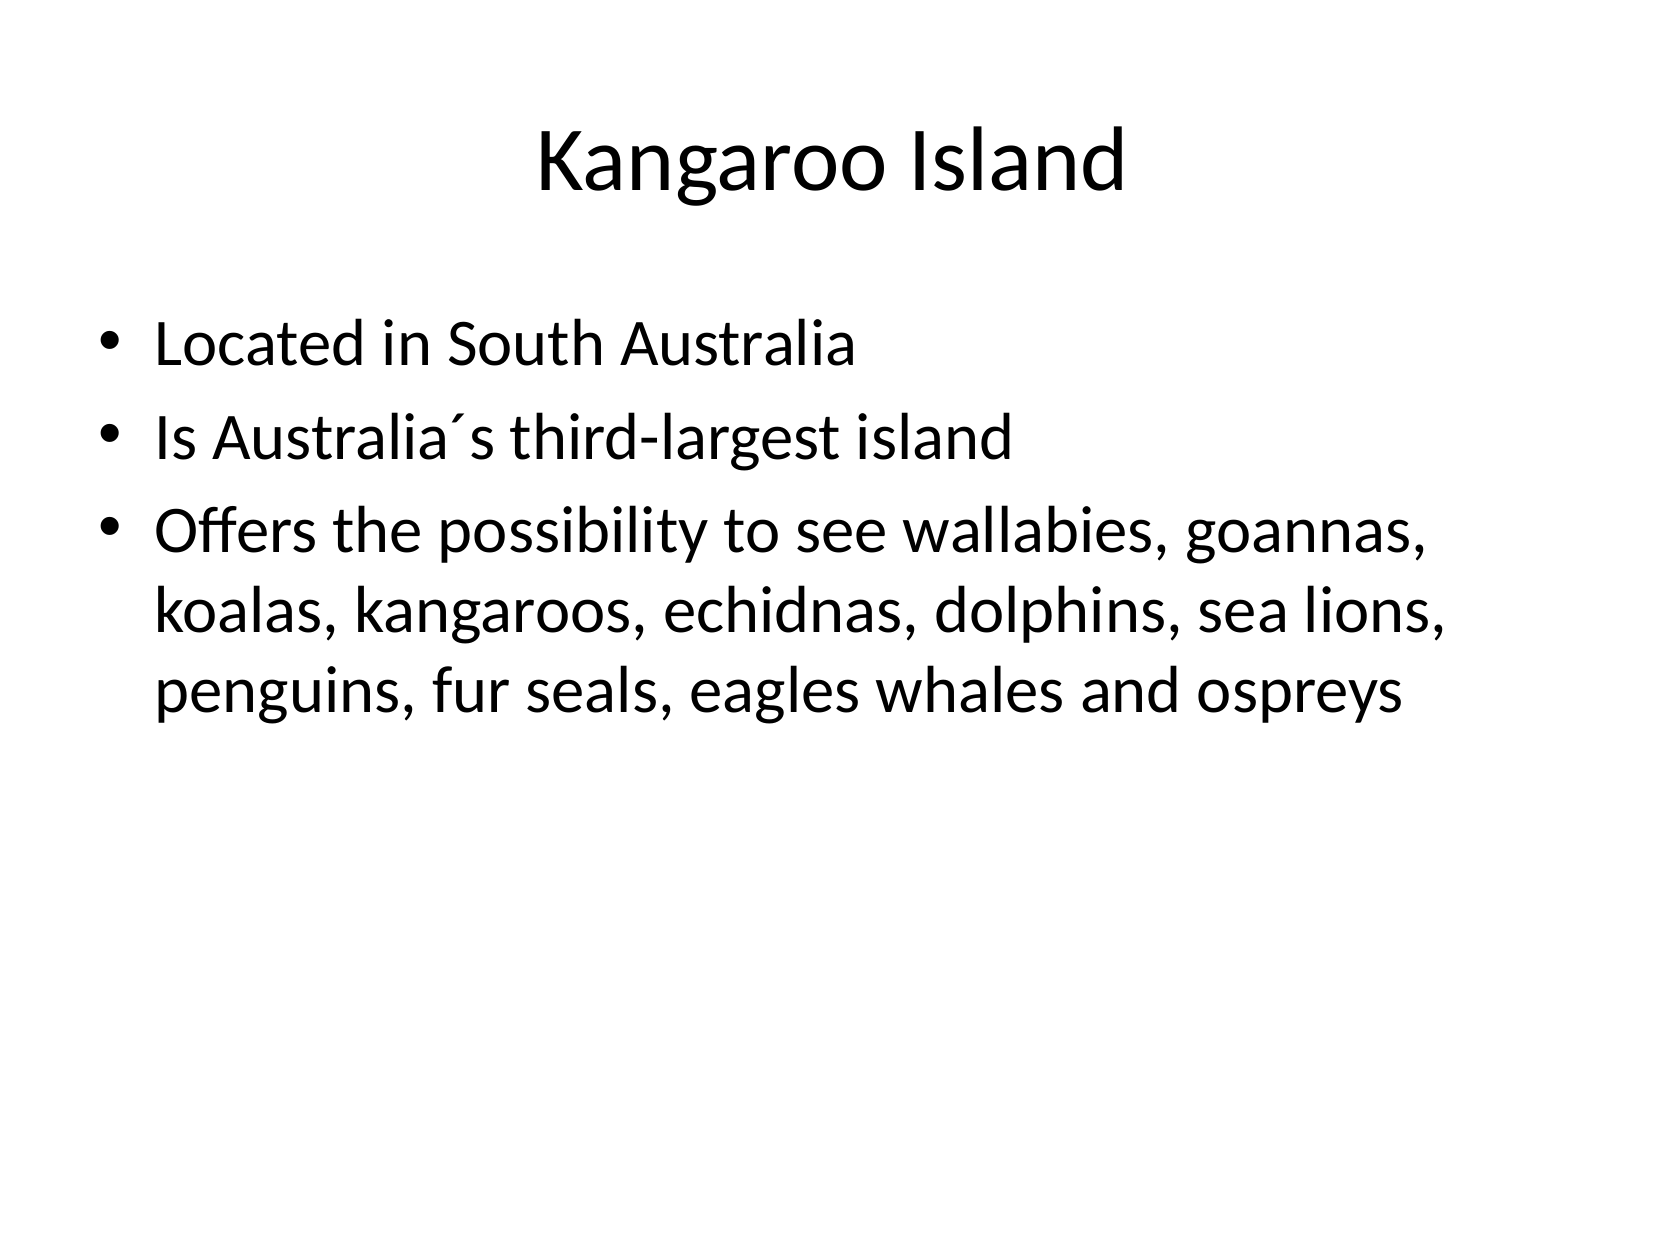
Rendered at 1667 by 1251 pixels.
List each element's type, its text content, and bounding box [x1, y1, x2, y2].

list Located in South Australia Is Australia´s third-largest island Offers the possibility to see wallabies, goannas, koalas, kangaroos, echidnas, dolphins, sea lions, penguins, fur seals, eagles whales and ospreys [83, 291, 1584, 1117]
title Kangaroo Island [83, 49, 1584, 259]
